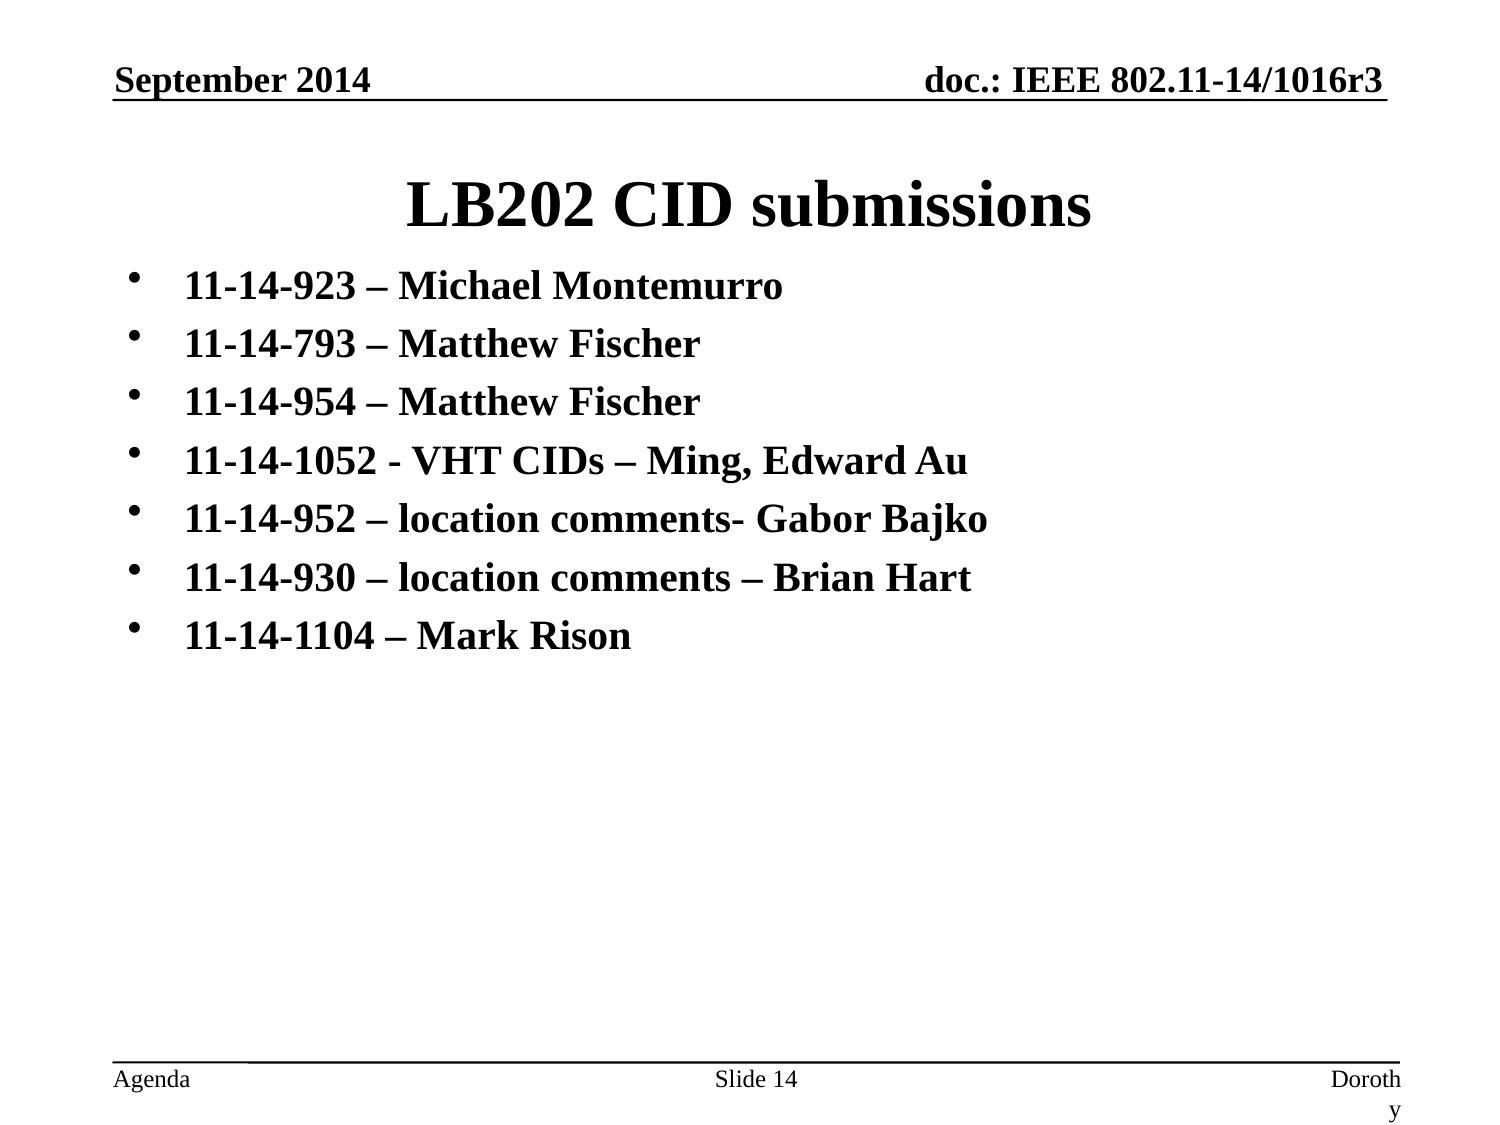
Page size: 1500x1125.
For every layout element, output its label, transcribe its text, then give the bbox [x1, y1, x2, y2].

slide_number Slide 14 [712, 1063, 800, 1093]
footer Dorothy Stanley, Aruba Networks [1325, 1062, 1402, 1093]
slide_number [114, 54, 425, 100]
list 11-14-923 – Michael Montemurro 11-14-793 – Matthew Fischer 11-14-954 – Matthew Fischer 11-14-1052 - VHT CIDs – Ming, Edward Au 11-14-952 – location comments- Gabor Bajko 11-14-930 – location comments – Brian Hart 11-14-1104 – Mark Rison [112, 249, 1388, 1063]
title LB202 CID submissions [112, 112, 1388, 249]
